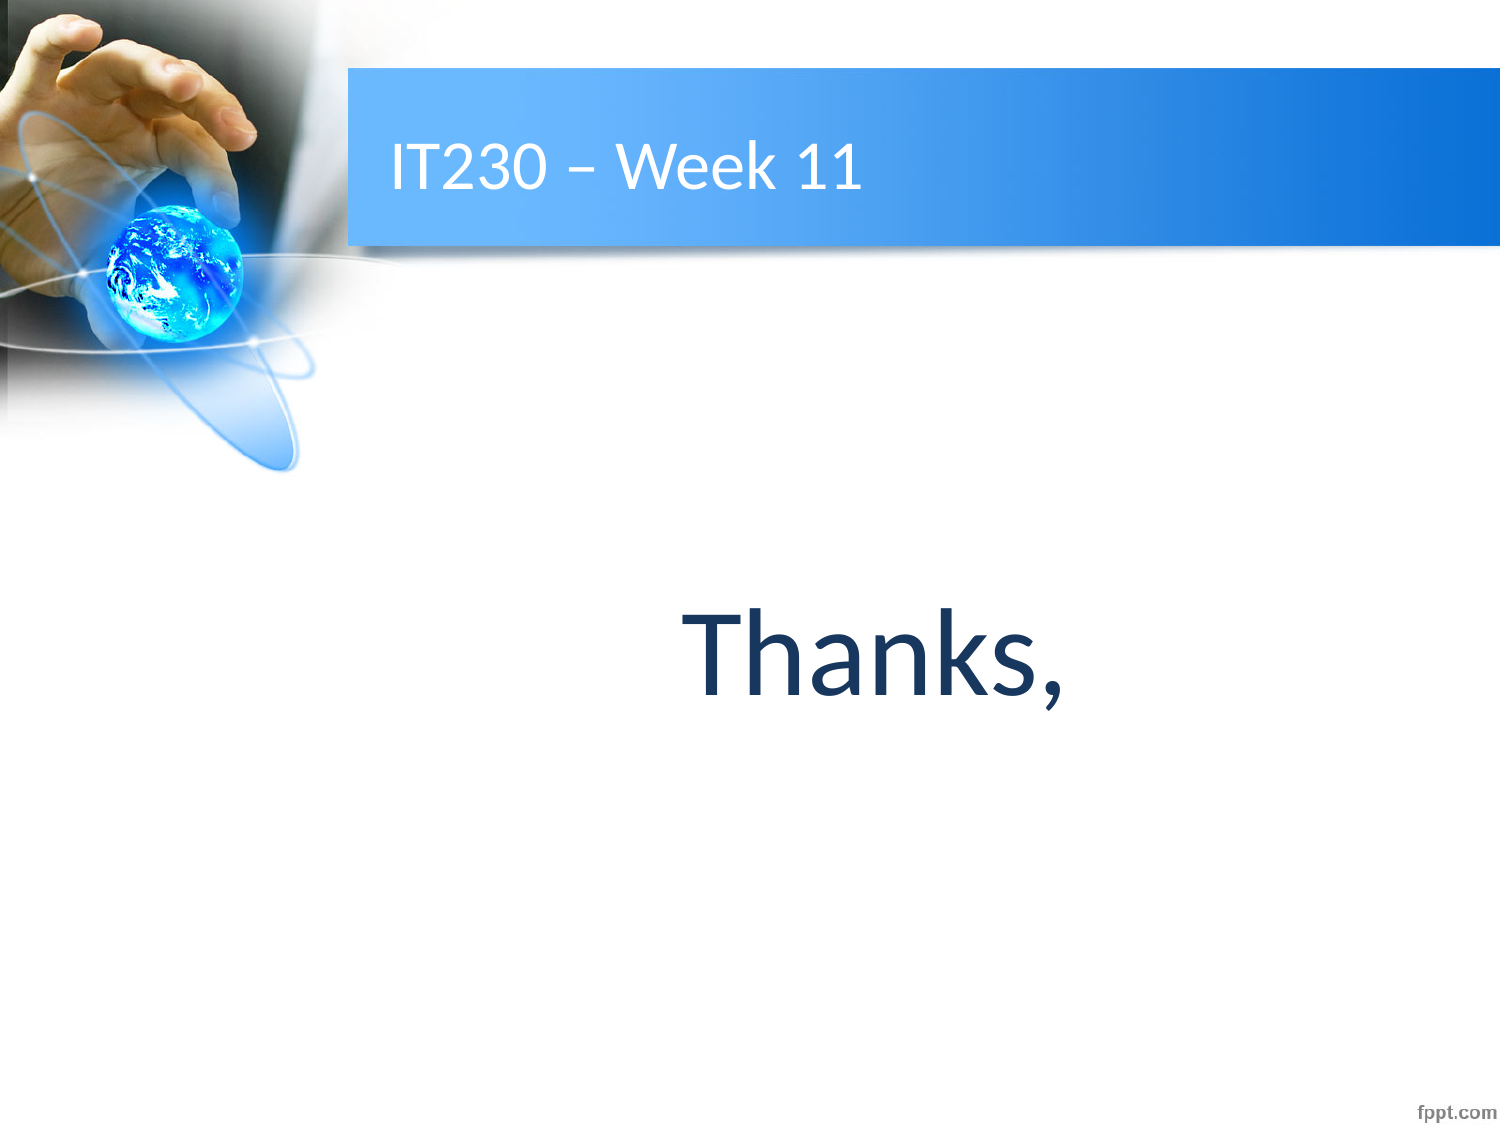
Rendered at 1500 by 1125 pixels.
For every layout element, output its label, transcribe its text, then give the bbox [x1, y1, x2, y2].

picture [0, 0, 1500, 1125]
title IT230 – Week 11 [374, 111, 1452, 212]
list Thanks, [349, 562, 1402, 1039]
